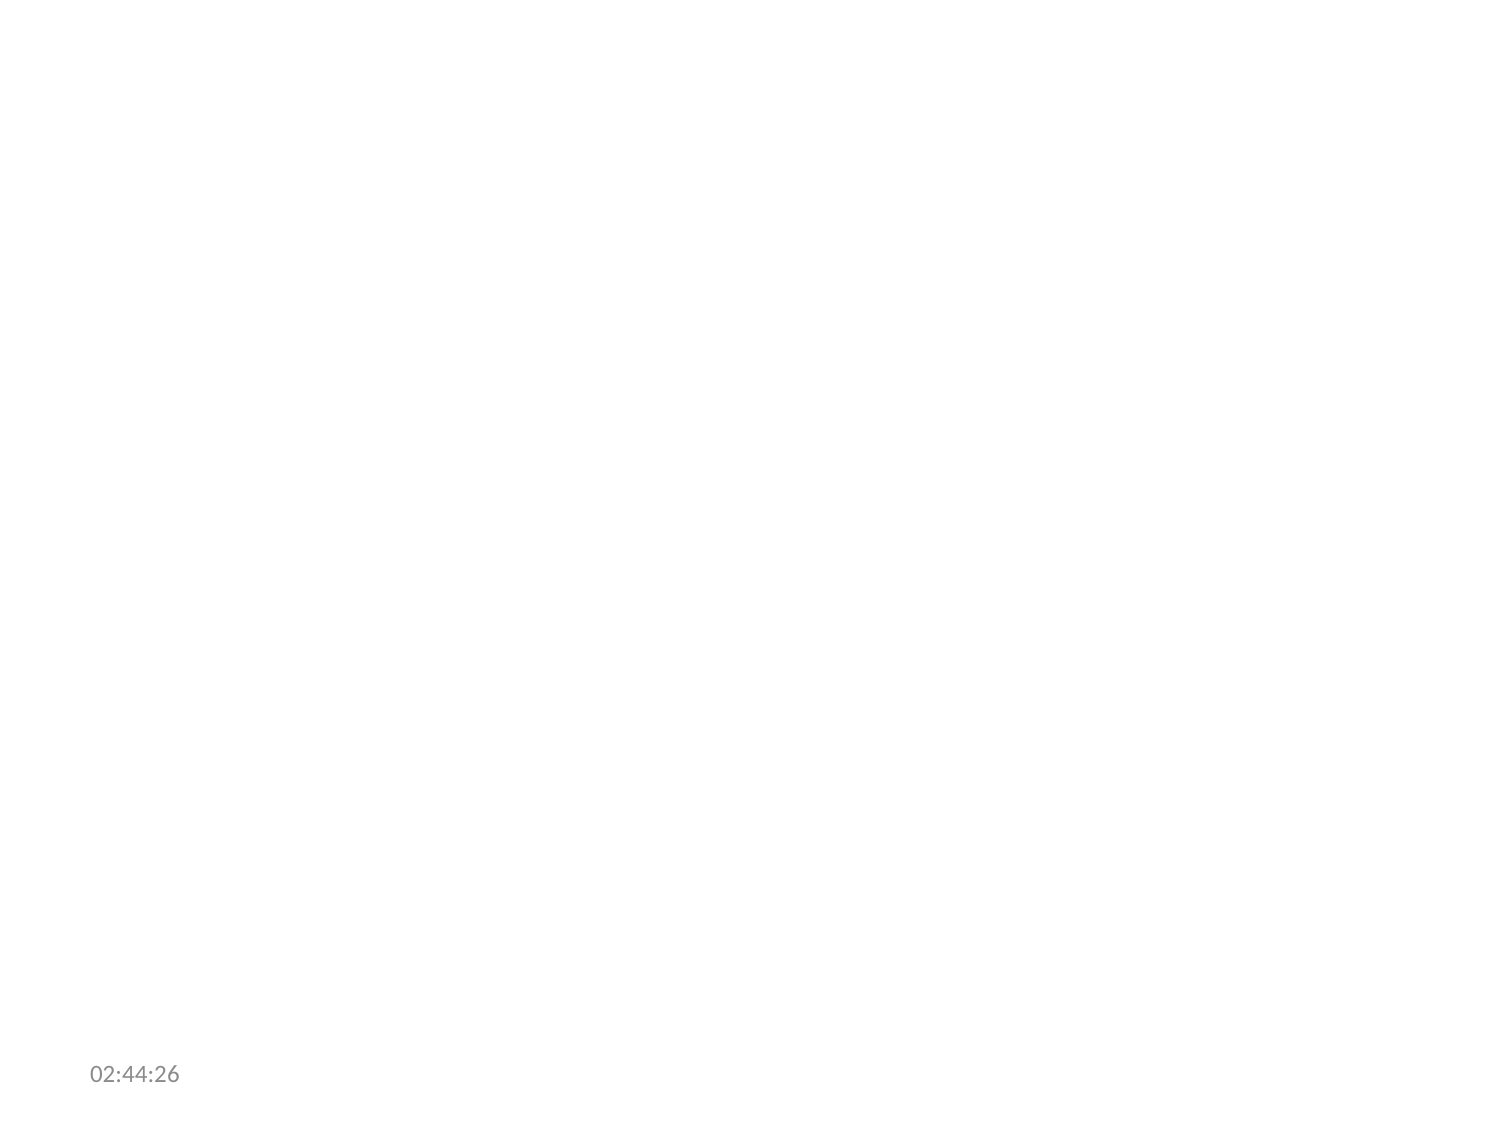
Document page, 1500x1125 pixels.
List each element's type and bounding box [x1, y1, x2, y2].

slide_number [75, 1042, 425, 1103]
